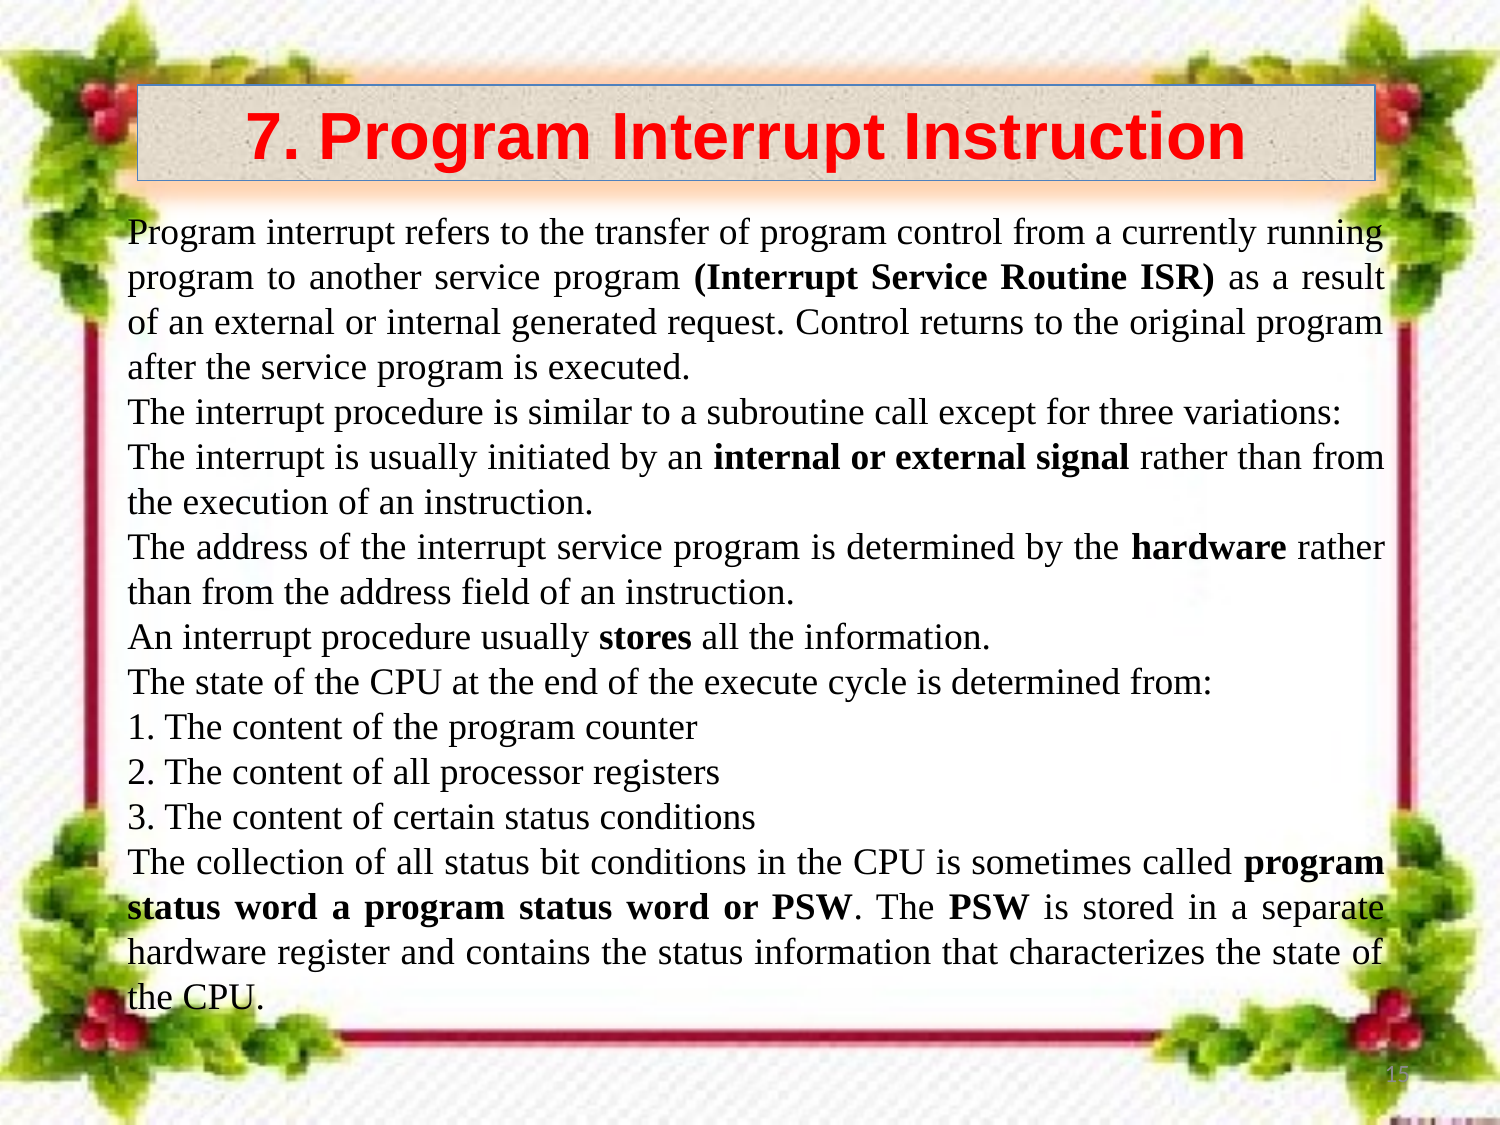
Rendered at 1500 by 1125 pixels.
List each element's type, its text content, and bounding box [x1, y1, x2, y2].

slide_number 15 [1074, 1042, 1425, 1103]
picture [0, 0, 1500, 1125]
text_box 7. Program Interrupt Instruction [137, 84, 1376, 181]
text_box Program interrupt refers to the transfer of program control from a currently running program to another service program (Interrupt Service Routine ISR) as a result of an external or internal generated request. Control returns to the original program after the service program is executed. The interrupt procedure is similar to a subroutine call except for three variations: The interrupt is usually initiated by an internal or external signal rather than from the execution of an instruction. The address of the interrupt service program is determined by the hardware rather than from the address field of an instruction. An interrupt procedure usually stores all the information. The state of the CPU at the end of the execute cycle is determined from: 1. The content of the program counter 2. The content of all processor registers 3. The content of certain status conditions The collection of all status bit conditions in the CPU is sometimes called program status word a program status word or PSW. The PSW is stored in a separate hardware register and contains the status information that characterizes the state of the CPU. [112, 199, 1400, 1025]
